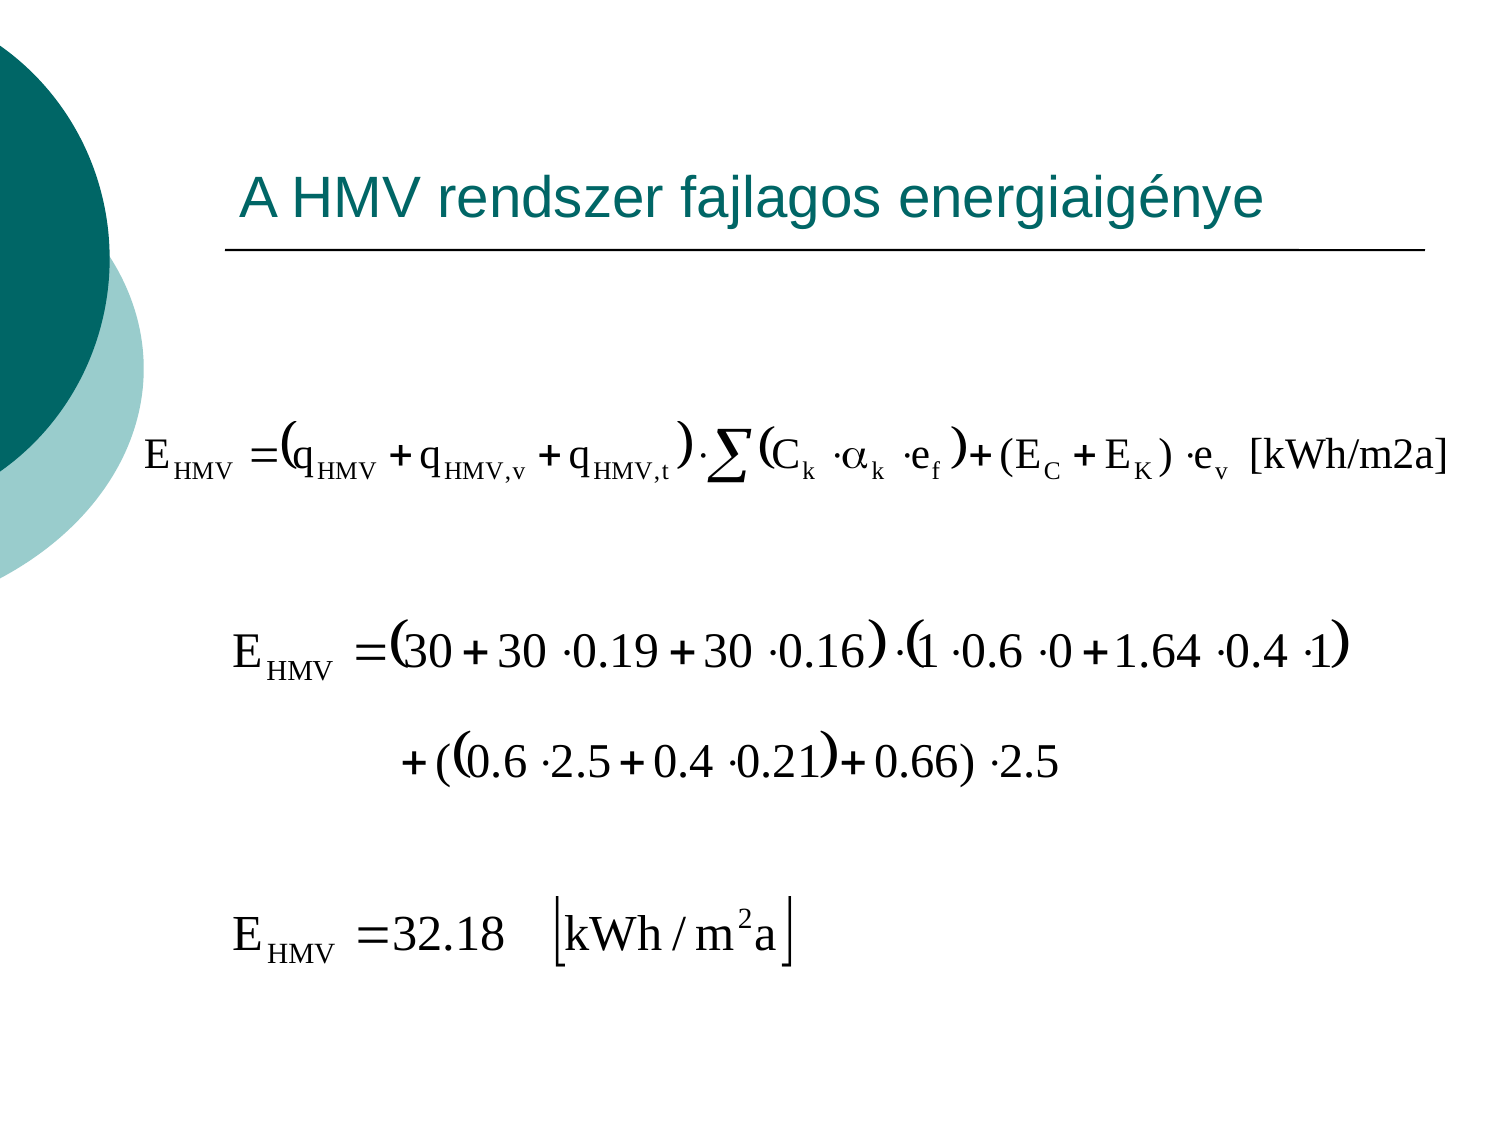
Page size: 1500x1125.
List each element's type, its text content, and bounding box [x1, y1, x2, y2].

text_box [393, 728, 1069, 799]
title A HMV rendszer fajlagos energiaigénye [224, 49, 1425, 237]
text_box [137, 421, 1465, 528]
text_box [224, 617, 1351, 693]
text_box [224, 895, 801, 977]
